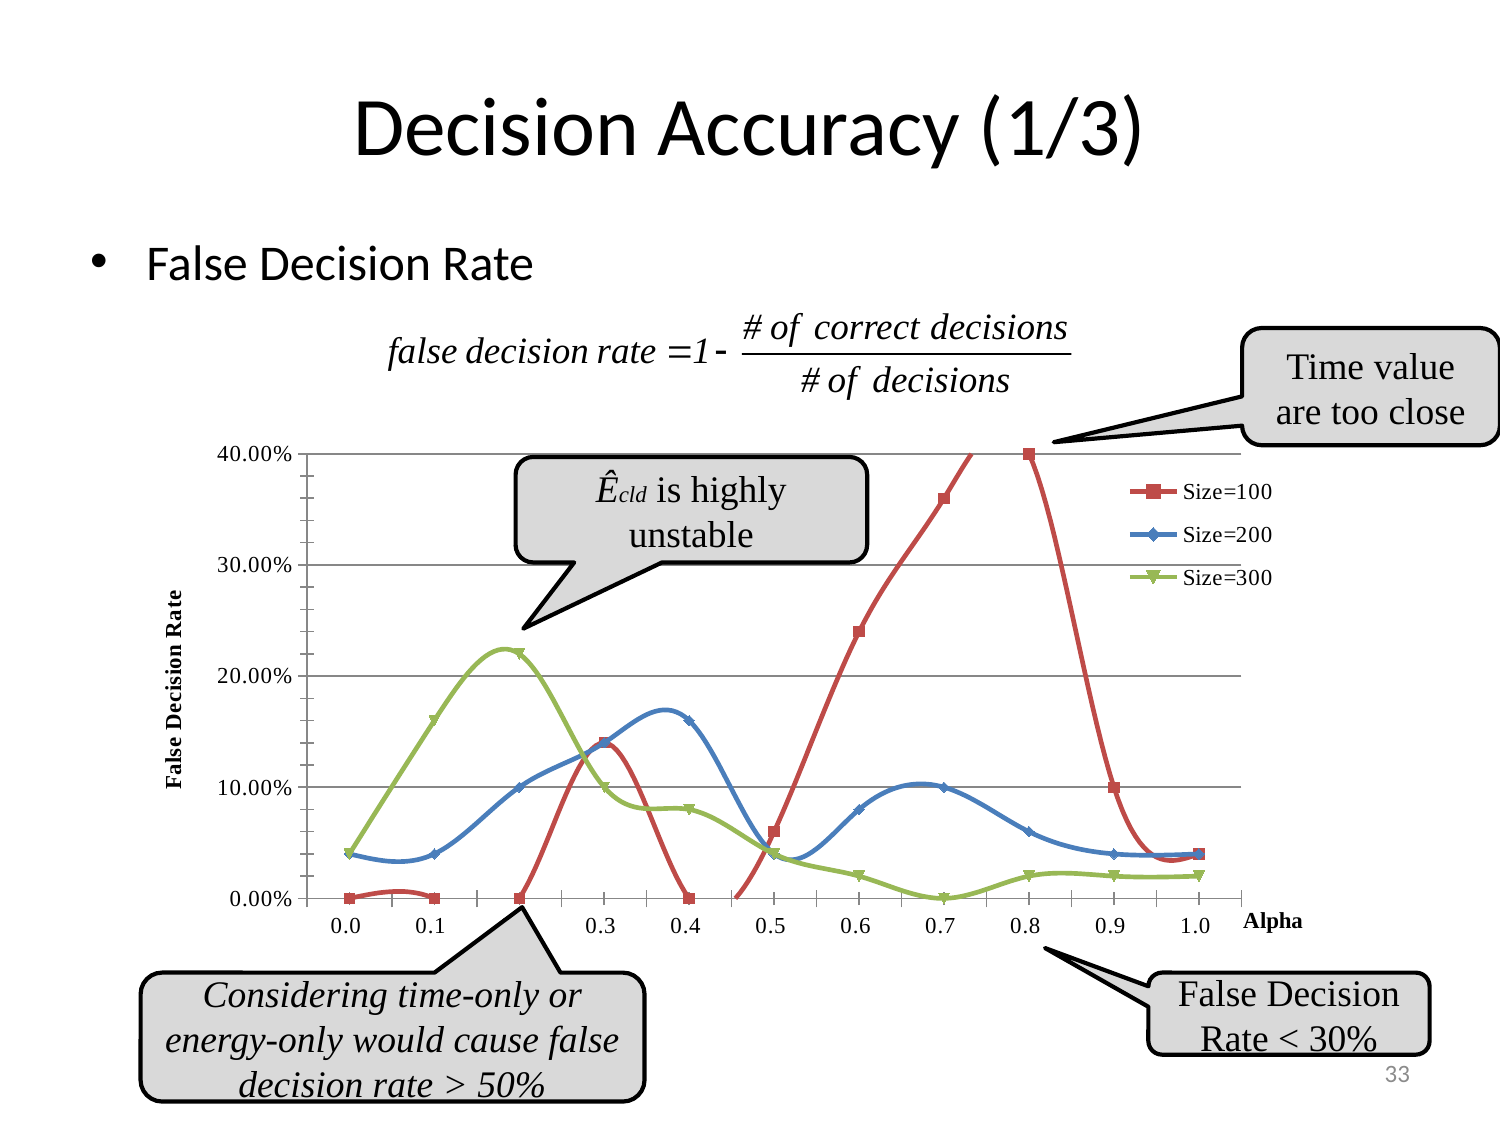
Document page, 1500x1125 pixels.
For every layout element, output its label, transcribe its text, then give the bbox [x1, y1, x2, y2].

list False Decision Rate [75, 222, 1425, 1005]
text_box Considering time-only or energy-only would cause false decision rate > 50% [138, 993, 647, 1104]
slide_number 33 [1074, 1042, 1425, 1103]
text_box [374, 304, 1079, 408]
title Decision Accuracy (1/3) [75, 45, 1425, 200]
chart [105, 433, 1337, 985]
text_box False Decision Rate < 30% [1119, 970, 1432, 1057]
text_box Time value are too close [1090, 325, 1500, 448]
